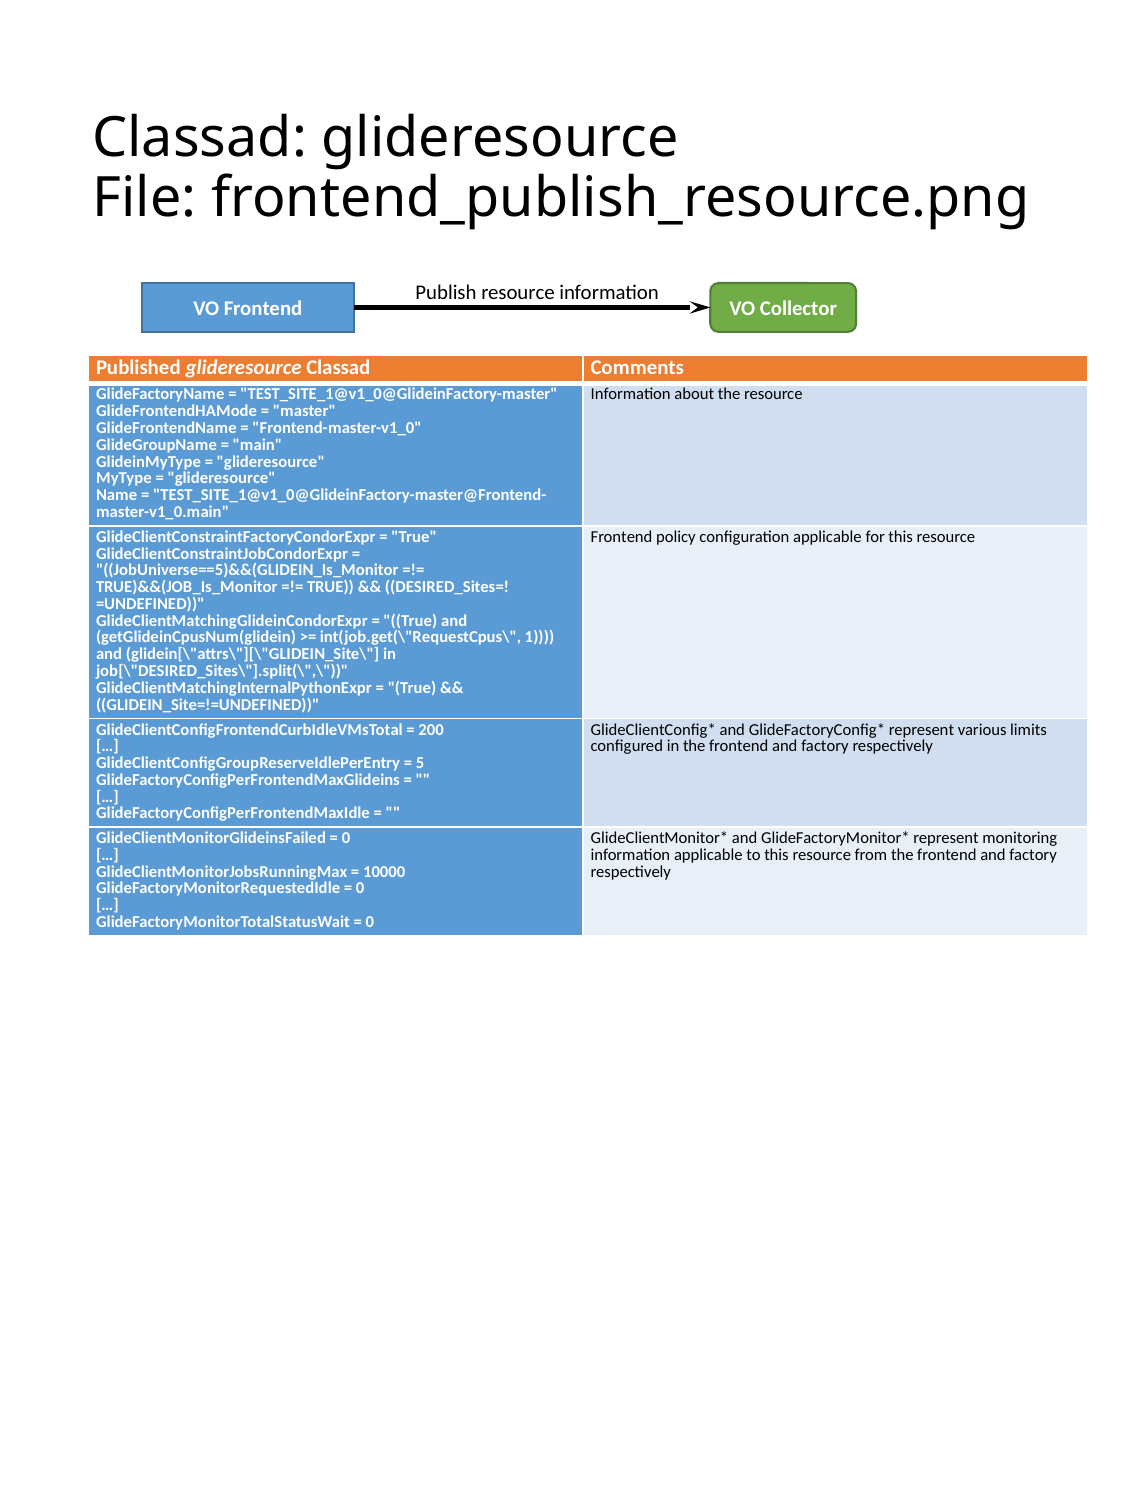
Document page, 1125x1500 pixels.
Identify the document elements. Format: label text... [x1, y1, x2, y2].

table_cell Information about the resource [584, 386, 1087, 525]
table_cell GlideClientMonitor* and GlideFactoryMonitor* represent monitoring information applicable to this resource from the frontend and factory respectively [584, 828, 1087, 935]
table_cell GlideClientConfig* and GlideFactoryConfig* represent various limits configured in the frontend and factory respectively [584, 719, 1087, 826]
table_cell Frontend policy configuration applicable for this resource [584, 527, 1087, 718]
table_header Published glideresource Classad [89, 356, 582, 381]
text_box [141, 271, 857, 332]
table_cell GlideClientConstraintFactoryCondorExpr = "True" GlideClientConstraintJobCondorExpr = "((JobUniverse==5)&&(GLIDEIN_Is_Monitor =!= TRUE)&&(JOB_Is_Monitor =!= TRUE)) && ((DESIRED_Sites=!=UNDEFINED))" GlideClientMatchingGlideinCondorExpr = "((True) and (getGlideinCpusNum(glidein) >= int(job.get(\"RequestCpus\", 1)))) and (glidein[\"attrs\"][\"GLIDEIN_Site\"] in job[\"DESIRED_Sites\"].split(\",\"))" GlideClientMatchingInternalPythonExpr = "(True) && ((GLIDEIN_Site=!=UNDEFINED))" [89, 527, 582, 718]
table_cell GlideClientConfigFrontendCurbIdleVMsTotal = 200 […] GlideClientConfigGroupReserveIdlePerEntry = 5 GlideFactoryConfigPerFrontendMaxGlideins = "" […] GlideFactoryConfigPerFrontendMaxIdle = "" [89, 719, 582, 826]
title Classad: glideresource File: frontend_publish_resource.png [77, 79, 1048, 259]
table_cell GlideFactoryName = "TEST_SITE_1@v1_0@GlideinFactory-master" GlideFrontendHAMode = "master" GlideFrontendName = "Frontend-master-v1_0" GlideGroupName = "main" GlideinMyType = "glideresource" MyType = "glideresource" Name = "TEST_SITE_1@v1_0@GlideinFactory-master@Frontend-master-v1_0.main" [89, 386, 582, 525]
table_cell GlideClientMonitorGlideinsFailed = 0 […] GlideClientMonitorJobsRunningMax = 10000 GlideFactoryMonitorRequestedIdle = 0 […] GlideFactoryMonitorTotalStatusWait = 0 [89, 828, 582, 935]
table_header Comments [584, 356, 1087, 381]
